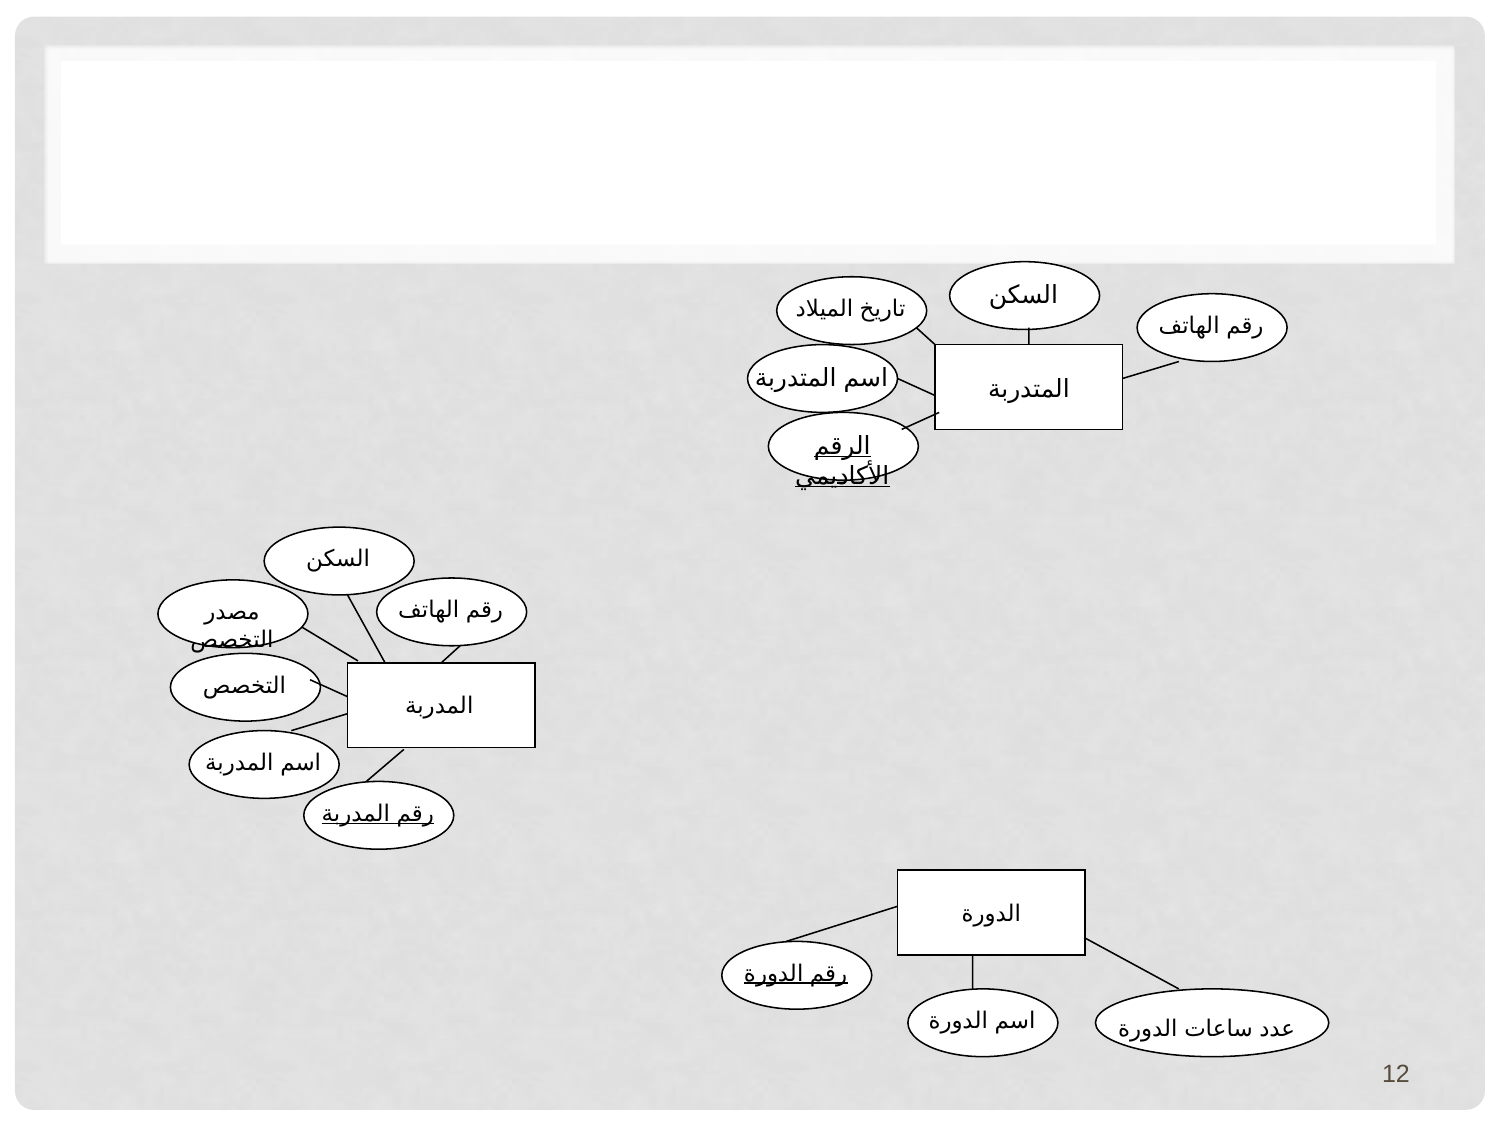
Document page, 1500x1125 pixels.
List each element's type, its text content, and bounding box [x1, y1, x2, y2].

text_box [147, 261, 1330, 1059]
slide_number 12 [1074, 1042, 1425, 1103]
